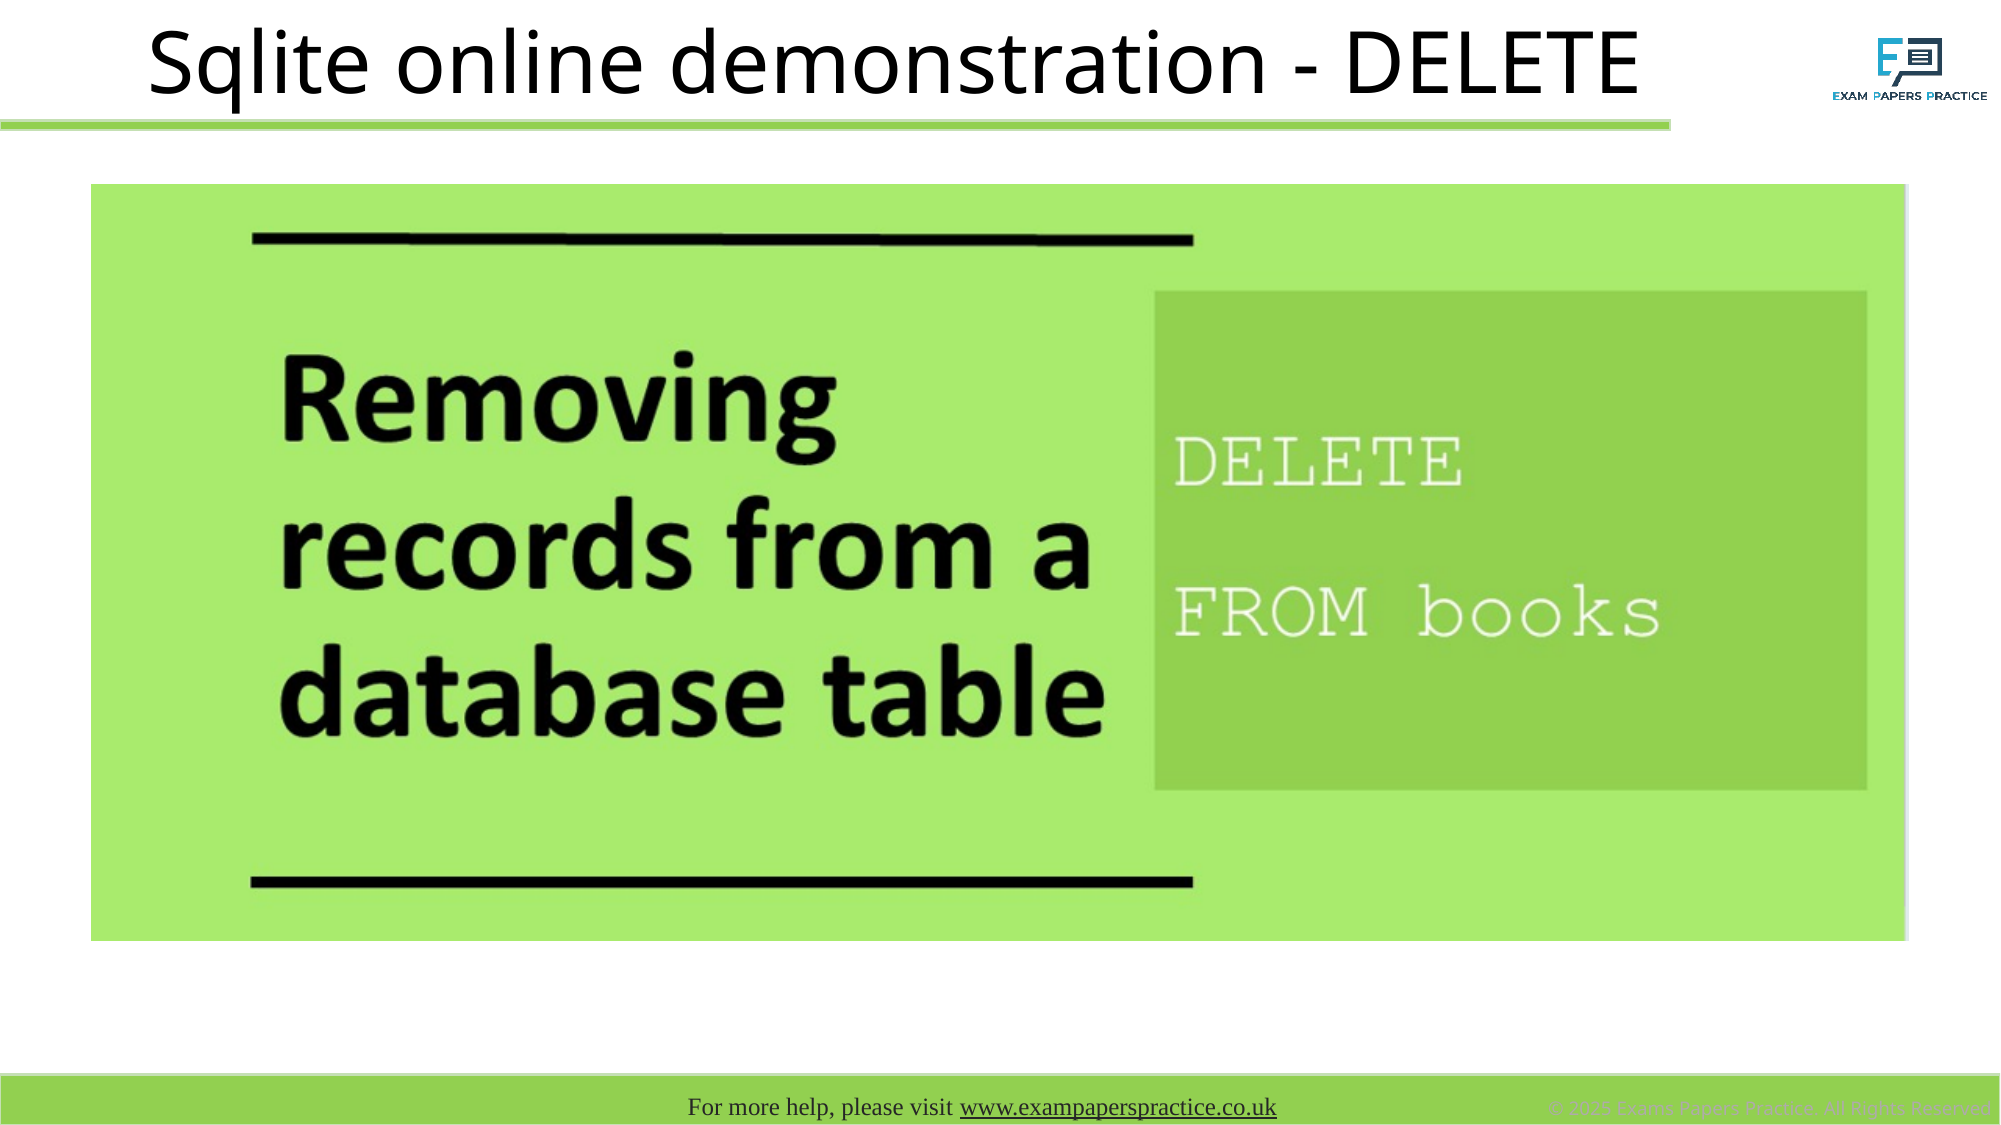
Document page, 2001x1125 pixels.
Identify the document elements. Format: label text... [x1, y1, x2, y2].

picture [91, 184, 1909, 941]
title Sqlite online demonstration - DELETE [132, 11, 1858, 121]
